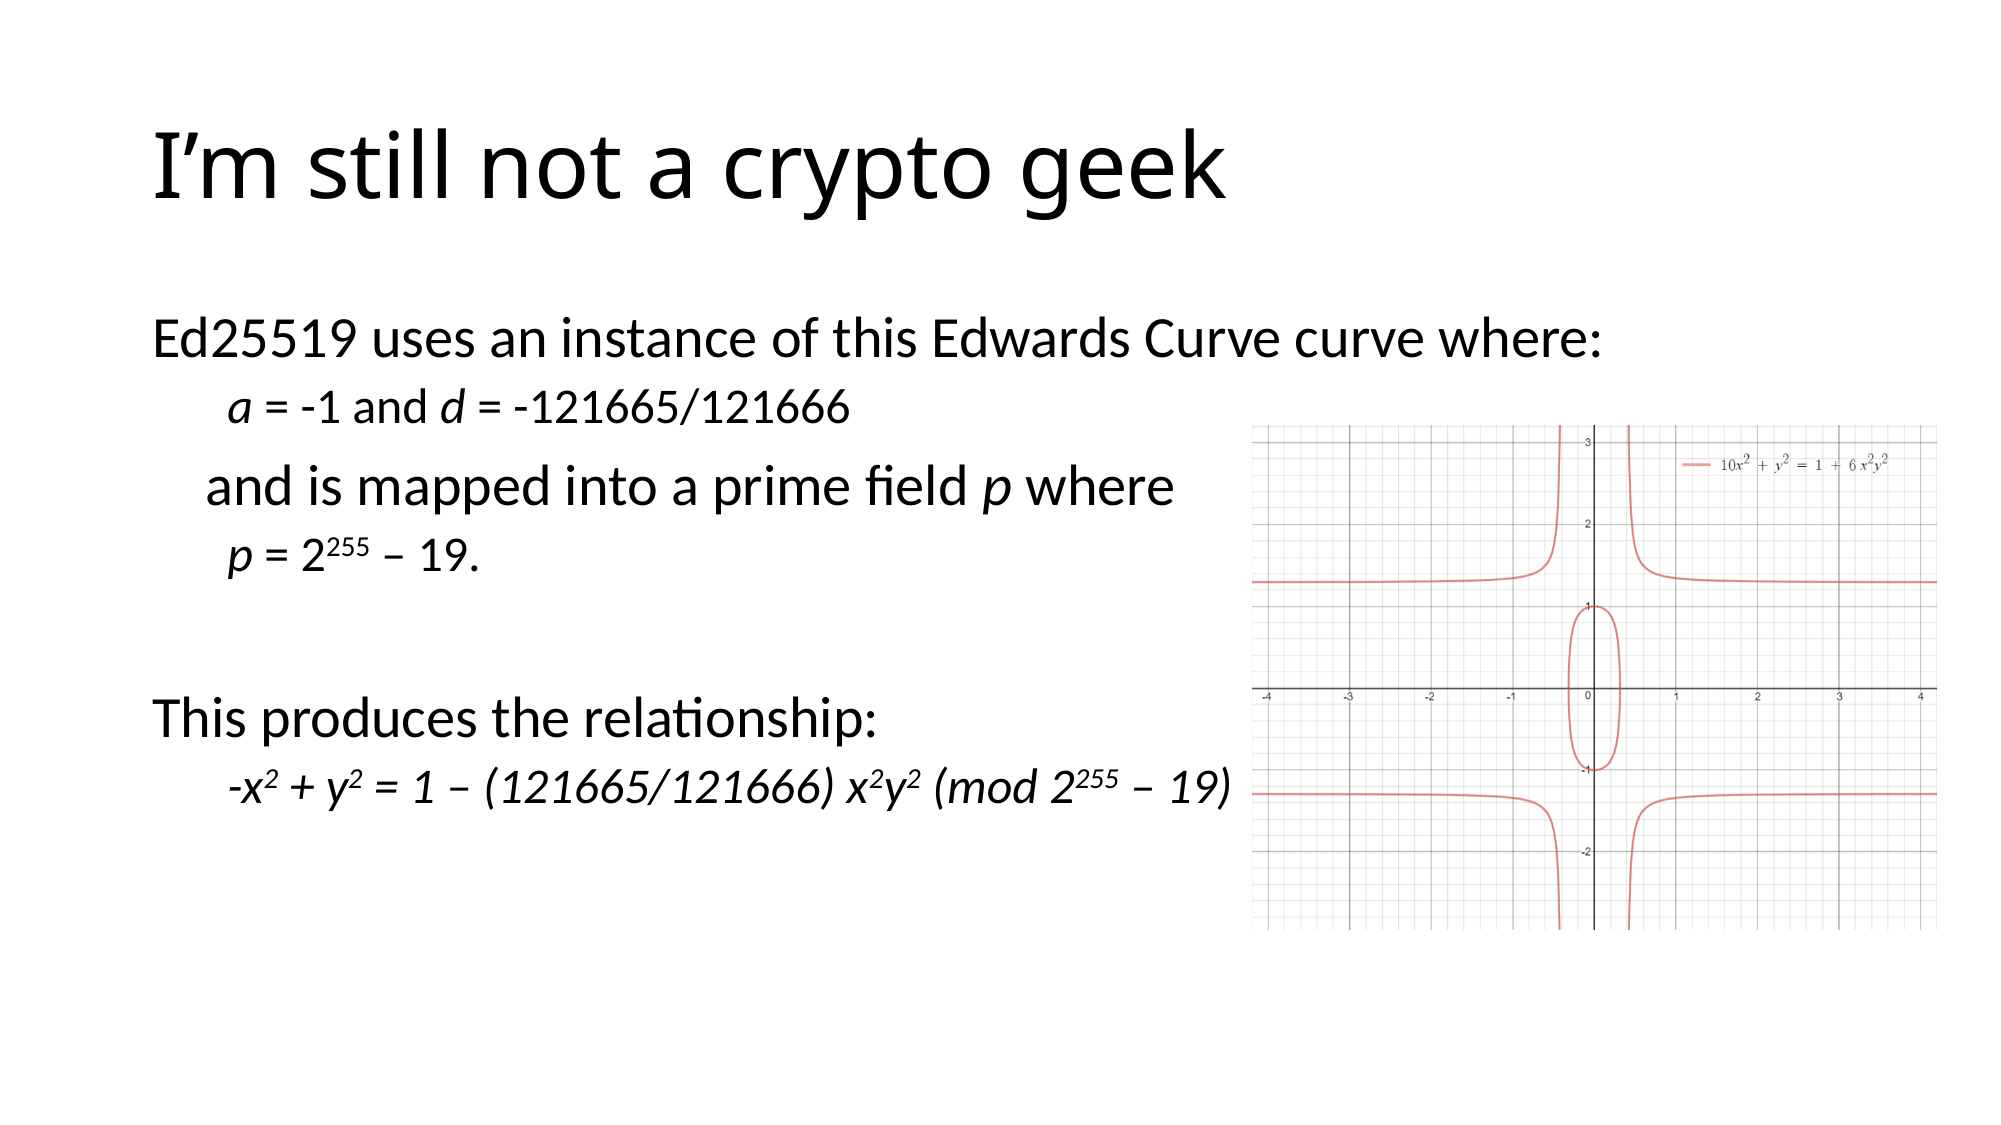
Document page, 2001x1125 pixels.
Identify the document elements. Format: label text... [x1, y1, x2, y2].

title I’m still not a crypto geek [137, 59, 1863, 278]
list Ed25519 uses an instance of this Edwards Curve curve where: a = -1 and d = -121665/121666 and is mapped into a prime field p where p = 2255 – 19. This produces the relationship: -x2 + y2 = 1 – (121665/121666) x2y2 (mod 2255 – 19) [137, 299, 1863, 1014]
picture [1252, 425, 1937, 930]
